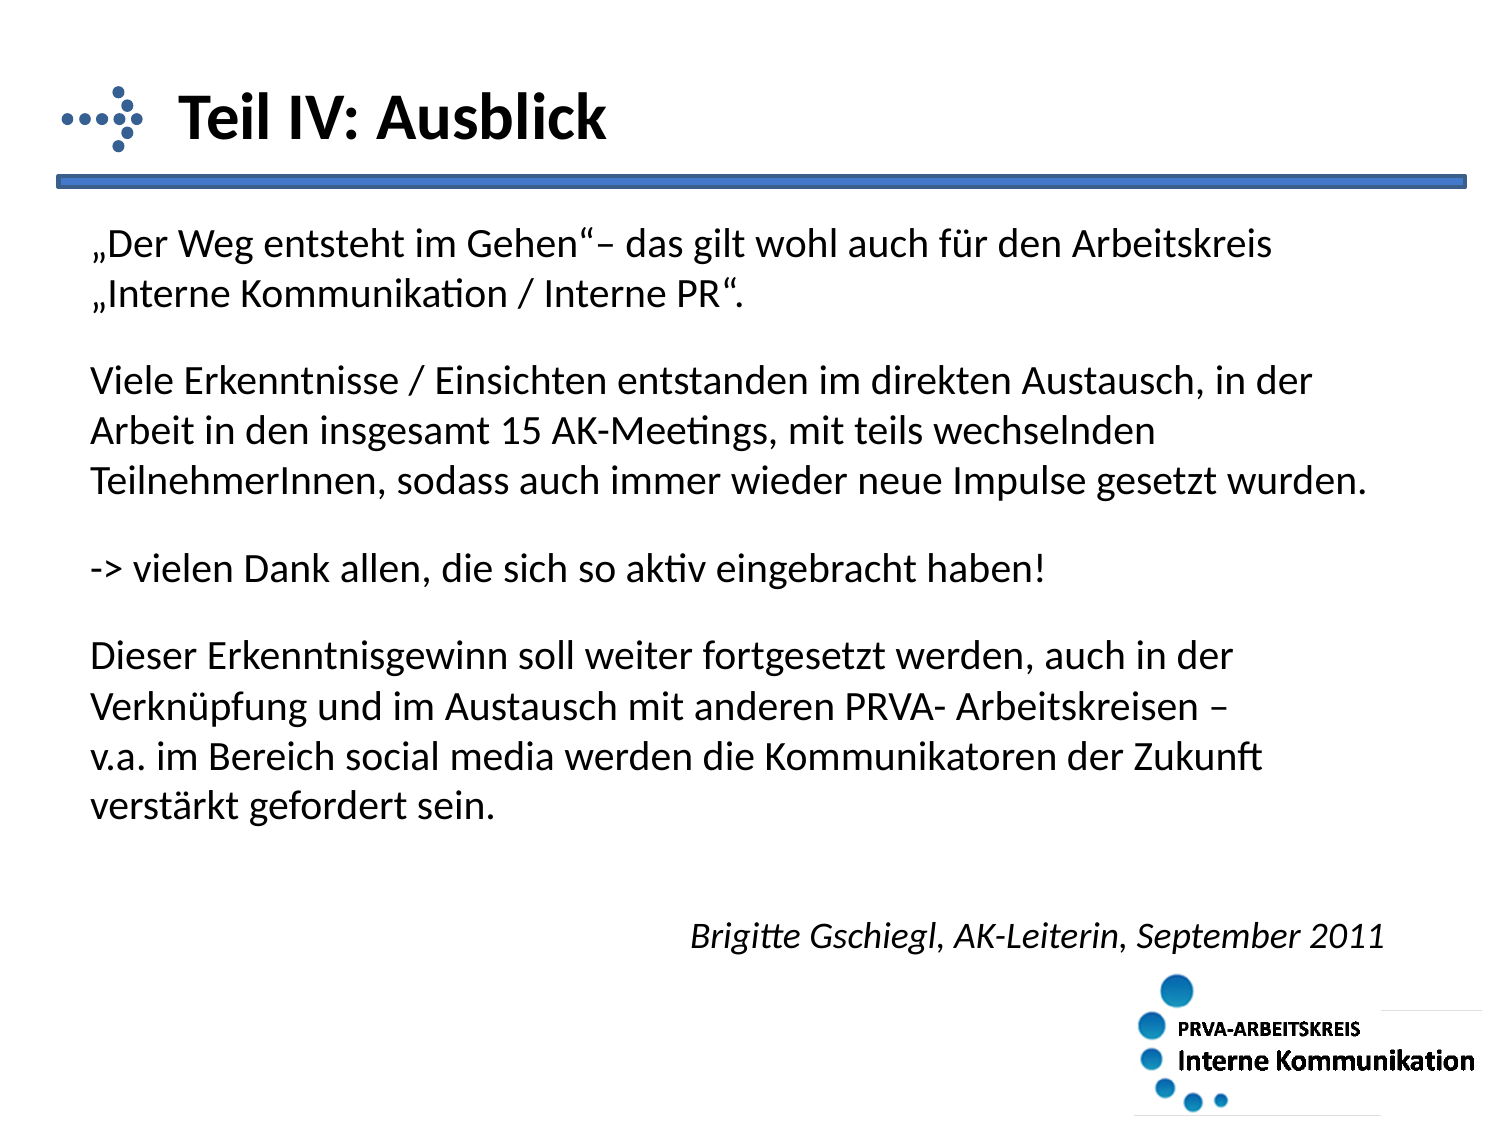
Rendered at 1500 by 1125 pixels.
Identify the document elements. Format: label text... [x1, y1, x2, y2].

list „Der Weg entsteht im Gehen“– das gilt wohl auch für den Arbeitskreis „Interne Kommunikation / Interne PR“. Viele Erkenntnisse / Einsichten entstanden im direkten Austausch, in der Arbeit in den insgesamt 15 AK-Meetings, mit teils wechselnden TeilnehmerInnen, sodass auch immer wieder neue Impulse gesetzt wurden. -> vielen Dank allen, die sich so aktiv eingebracht haben! Dieser Erkenntnisgewinn soll weiter fortgesetzt werden, auch in der Verknüpfung und im Austausch mit anderen PRVA- Arbeitskreisen – v.a. im Bereich social media werden die Kommunikatoren der Zukunft verstärkt gefordert sein. Brigitte Gschiegl, AK-Leiterin, September 2011 [75, 208, 1425, 1047]
title Teil IV: Ausblick [164, 54, 1378, 171]
picture [1133, 970, 1494, 1116]
